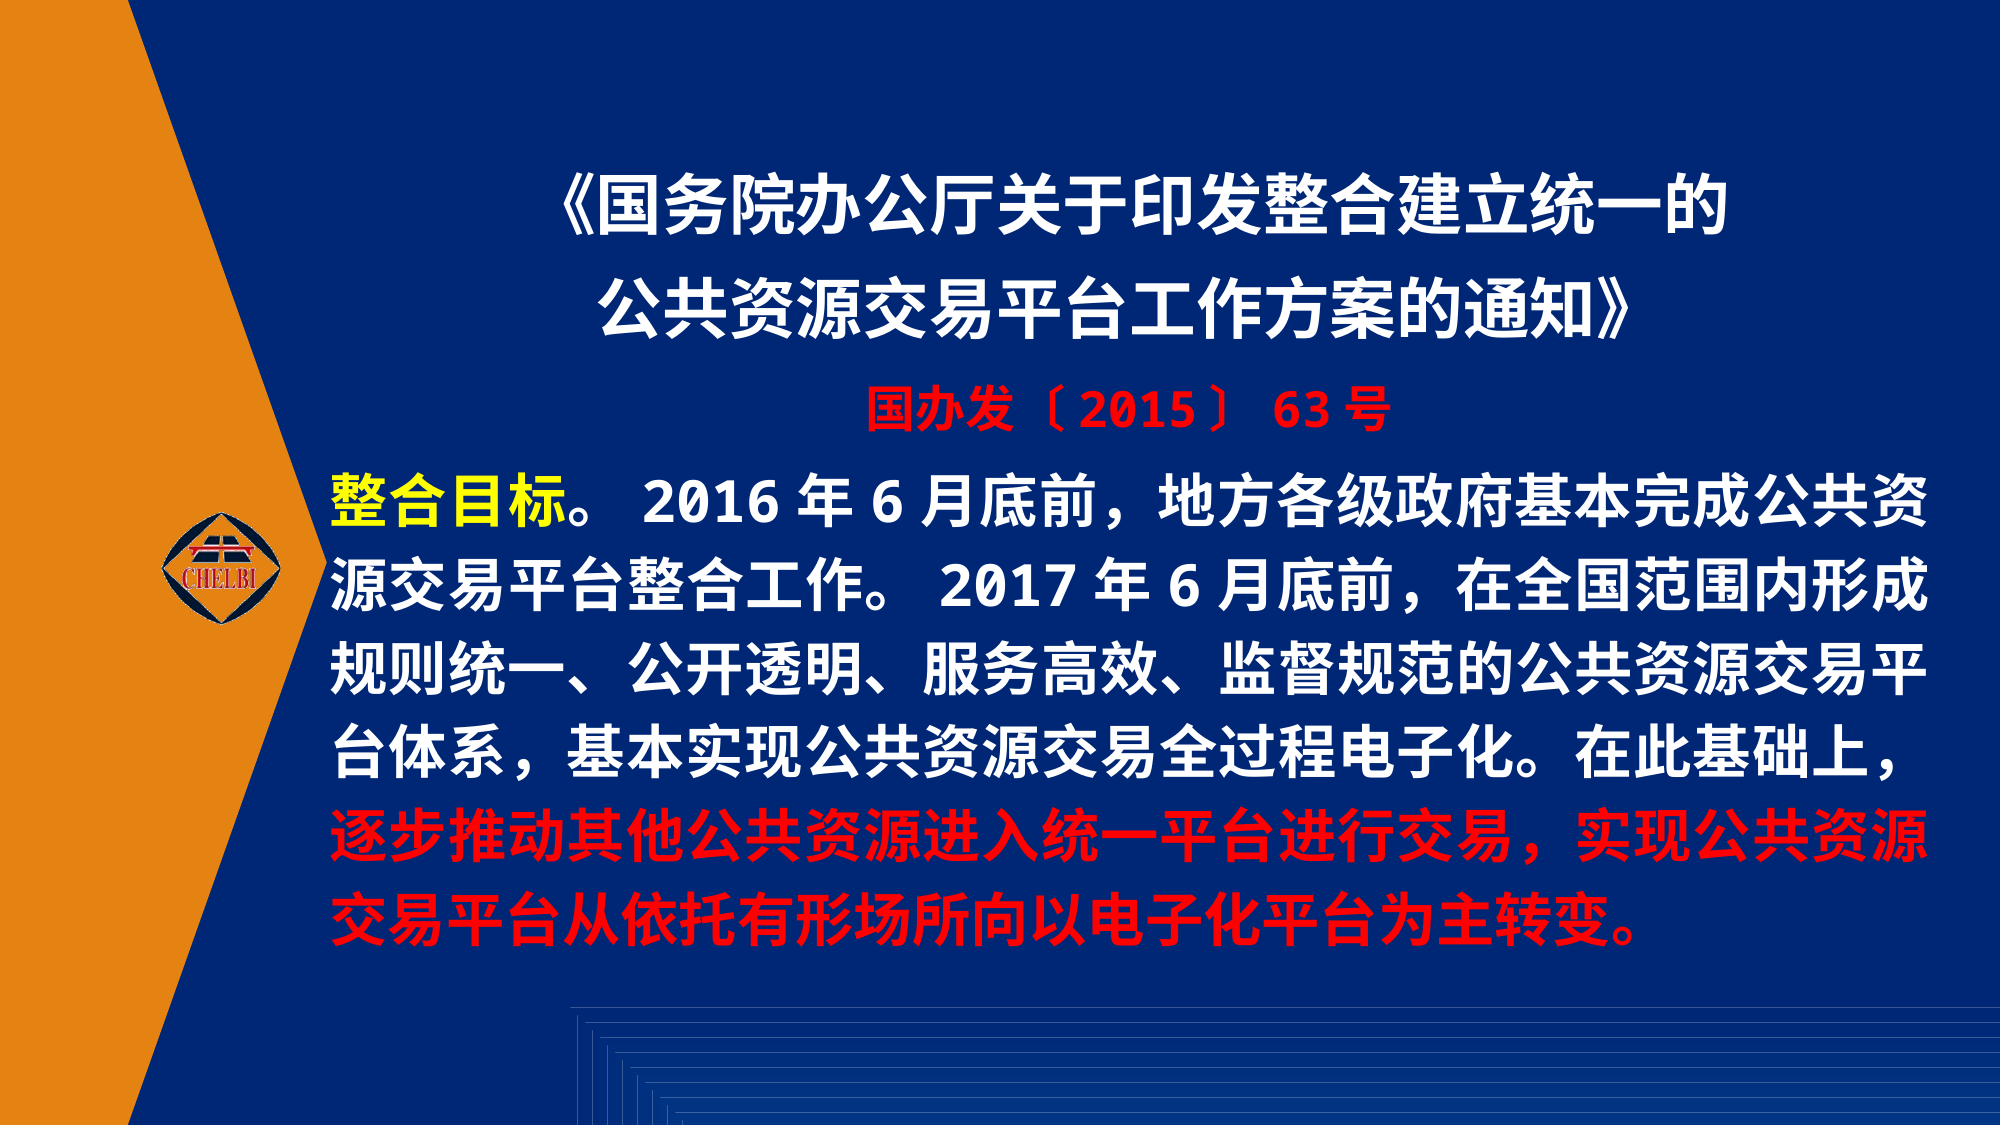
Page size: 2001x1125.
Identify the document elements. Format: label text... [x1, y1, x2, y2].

text_box 《国务院办公厅关于印发整合建立统一的 公共资源交易平台工作方案的通知》 国办发〔2015〕63号 整合目标。2016年6月底前，地方各级政府基本完成公共资源交易平台整合工作。2017年6月底前，在全国范围内形成规则统一、公开透明、服务高效、监督规范的公共资源交易平台体系，基本实现公共资源交易全过程电子化。在此基础上，逐步推动其他公共资源进入统一平台进行交易，实现公共资源交易平台从依托有形场所向以电子化平台为主转变。 [314, 131, 1945, 1012]
picture [161, 509, 281, 628]
